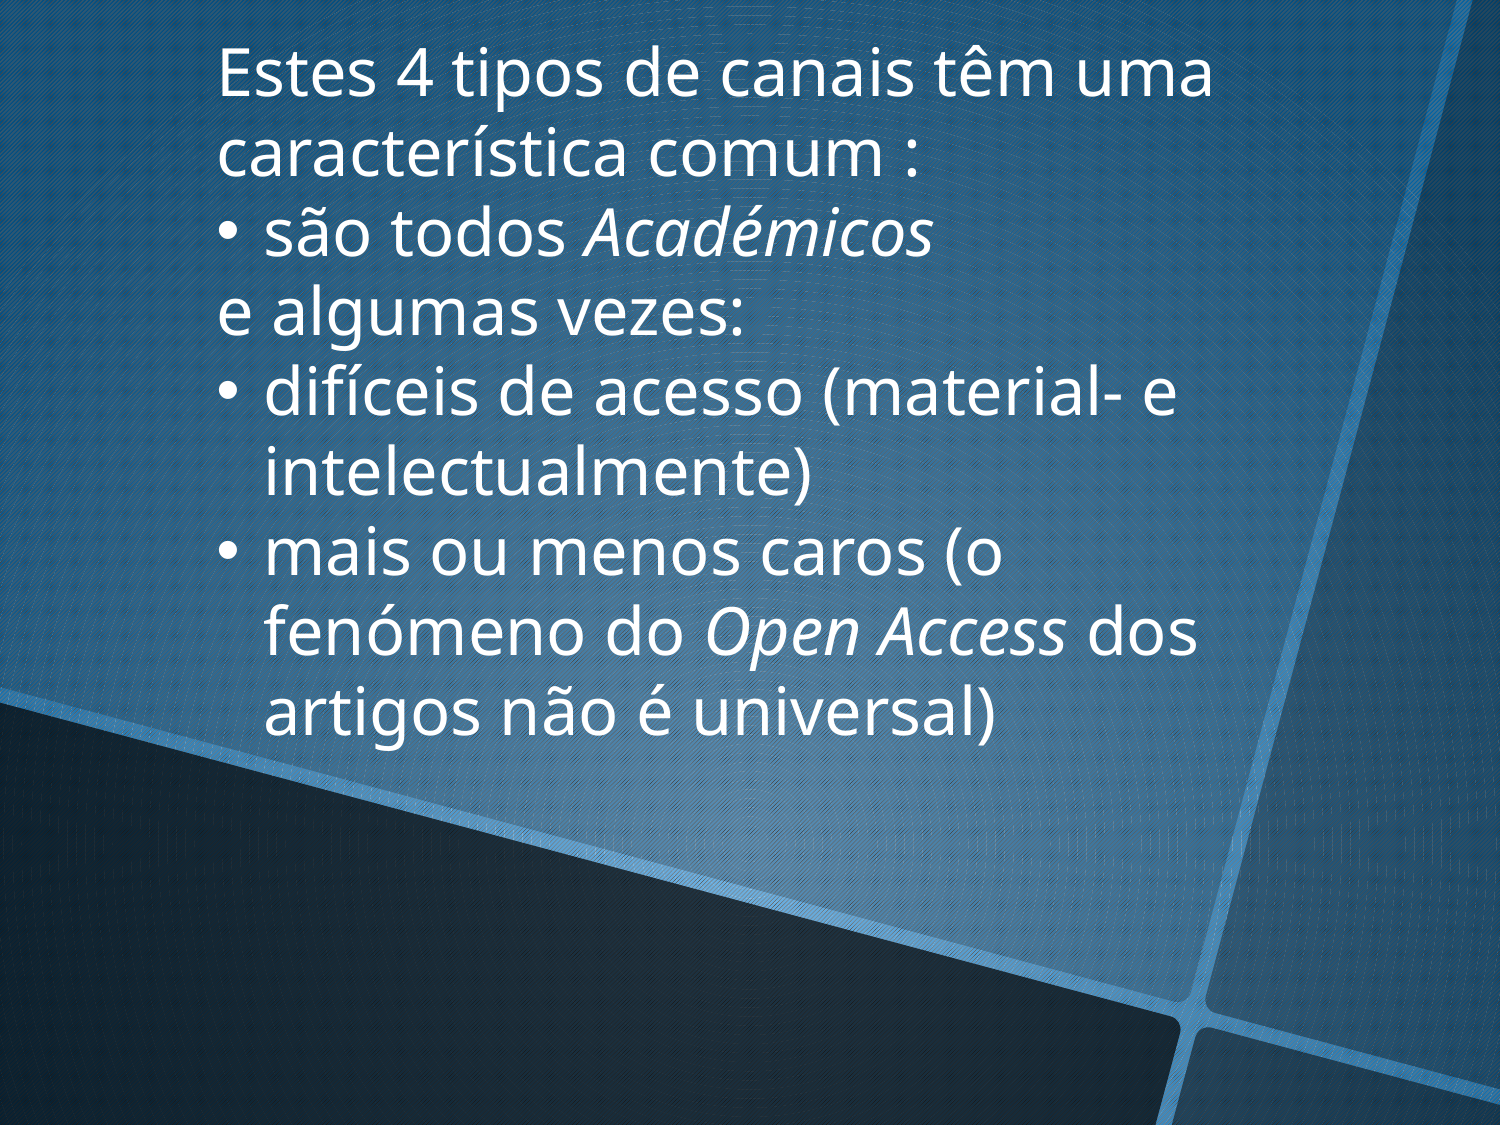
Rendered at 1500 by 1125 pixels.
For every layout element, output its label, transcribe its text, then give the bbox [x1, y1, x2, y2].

text_box Estes 4 tipos de canais têm uma característica comum : são todos Académicos e algumas vezes: difíceis de acesso (material- e intelectualmente) mais ou menos caros (o fenómeno do Open Access dos artigos não é universal) [201, 21, 1321, 882]
